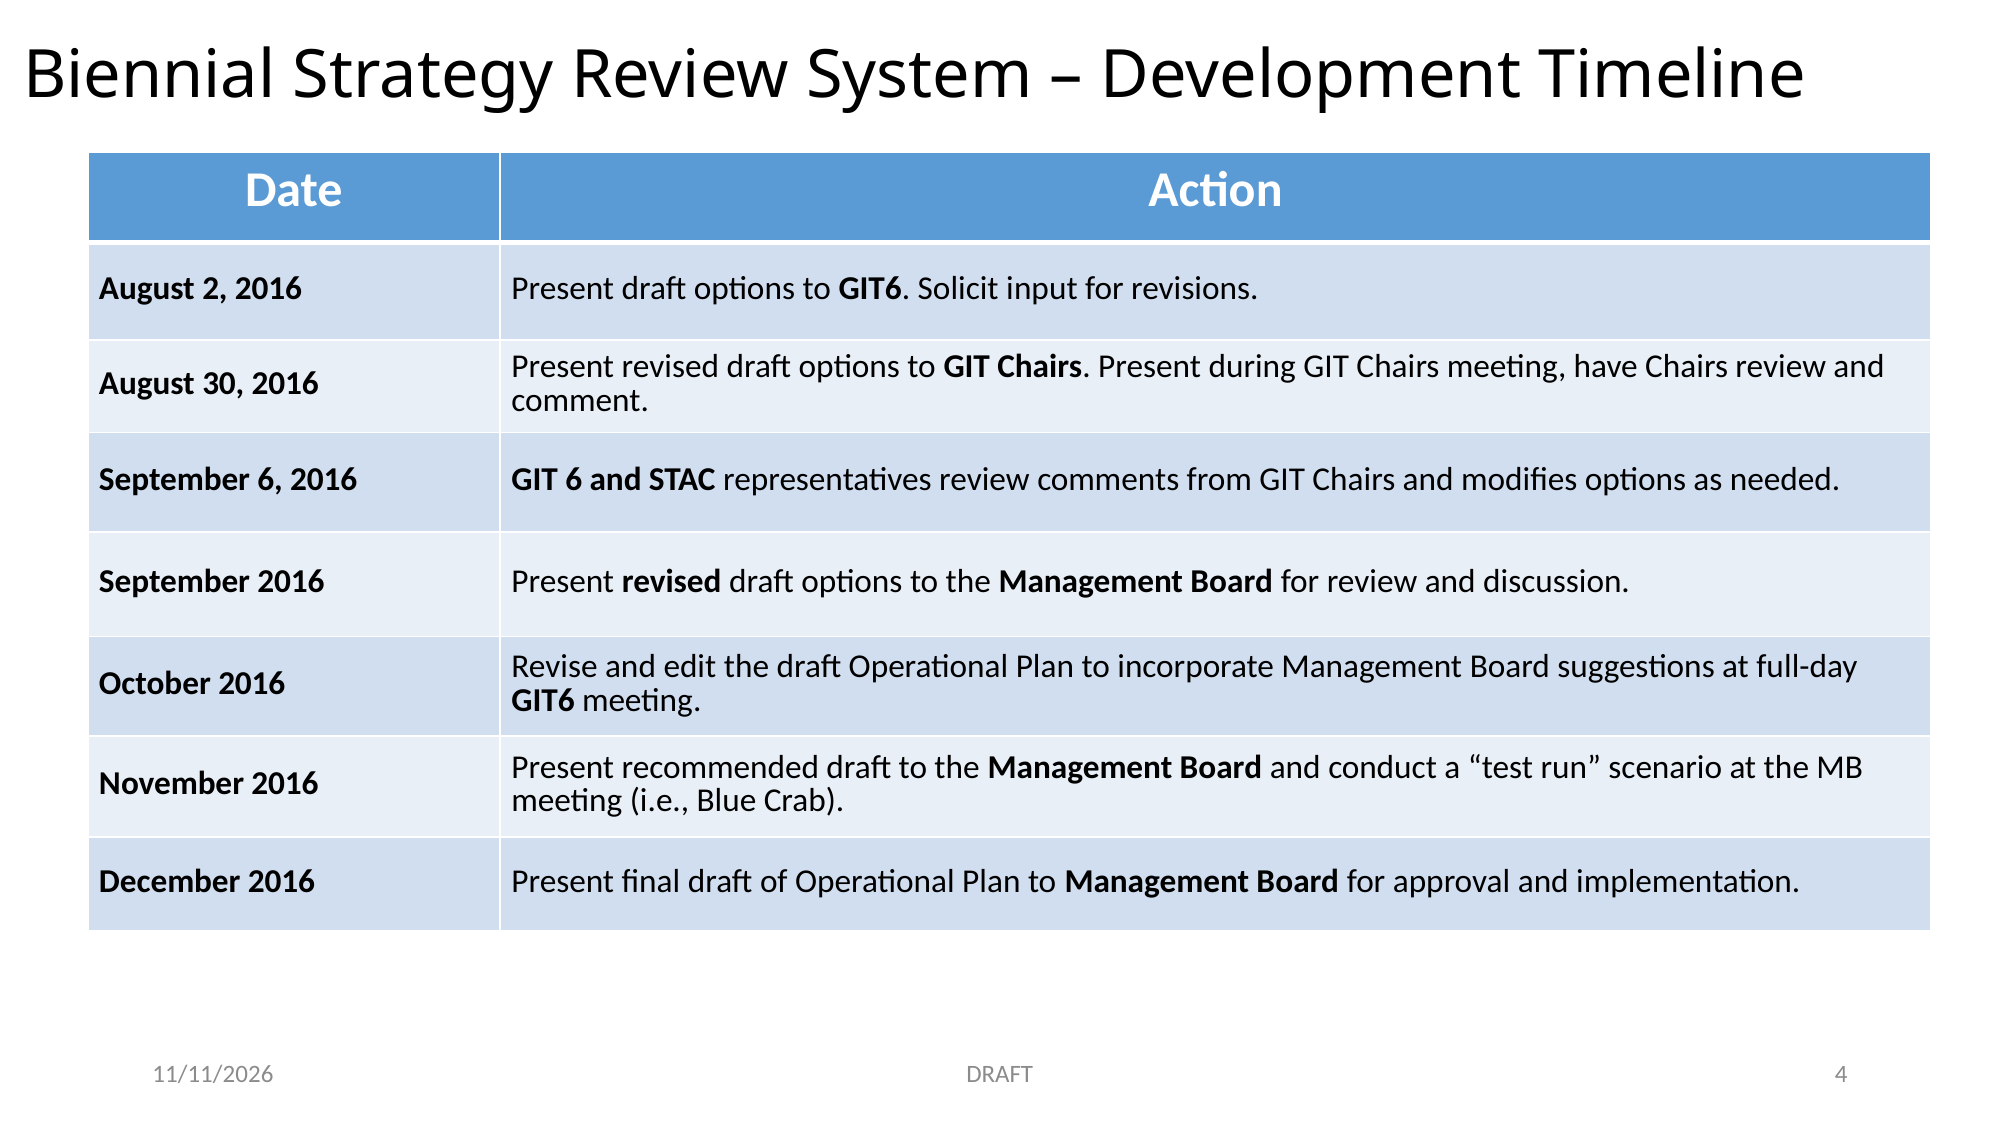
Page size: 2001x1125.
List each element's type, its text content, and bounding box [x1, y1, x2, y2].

table_cell December 2016 [89, 838, 499, 930]
table_cell Present revised draft options to GIT Chairs. Present during GIT Chairs meeting, have Chairs review and comment. [501, 341, 1930, 432]
footer DRAFT [662, 1042, 1338, 1103]
table_cell August 2, 2016 [89, 245, 499, 339]
table_cell Present final draft of Operational Plan to Management Board for approval and implementation. [501, 838, 1930, 930]
table_header Action [501, 153, 1930, 240]
table_cell September 2016 [89, 533, 499, 636]
table_cell September 6, 2016 [89, 433, 499, 531]
table_cell Present revised draft options to the Management Board for review and discussion. [501, 533, 1930, 636]
table_cell Present recommended draft to the Management Board and conduct a “test run” scenario at the MB meeting (i.e., Blue Crab). [501, 737, 1930, 836]
table_cell October 2016 [89, 637, 499, 735]
table_cell August 30, 2016 [89, 341, 499, 432]
table_cell Present draft options to GIT6. Solicit input for revisions. [501, 245, 1930, 339]
table_cell GIT 6 and STAC representatives review comments from GIT Chairs and modifies options as needed. [501, 433, 1930, 531]
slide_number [137, 1042, 588, 1103]
text_box Biennial Strategy Review System – Development Timeline [8, 23, 1823, 119]
table_cell Revise and edit the draft Operational Plan to incorporate Management Board suggestions at full-day GIT6 meeting. [501, 637, 1930, 735]
table_cell November 2016 [89, 737, 499, 836]
slide_number 4 [1412, 1042, 1863, 1103]
table_header Date [89, 153, 499, 240]
